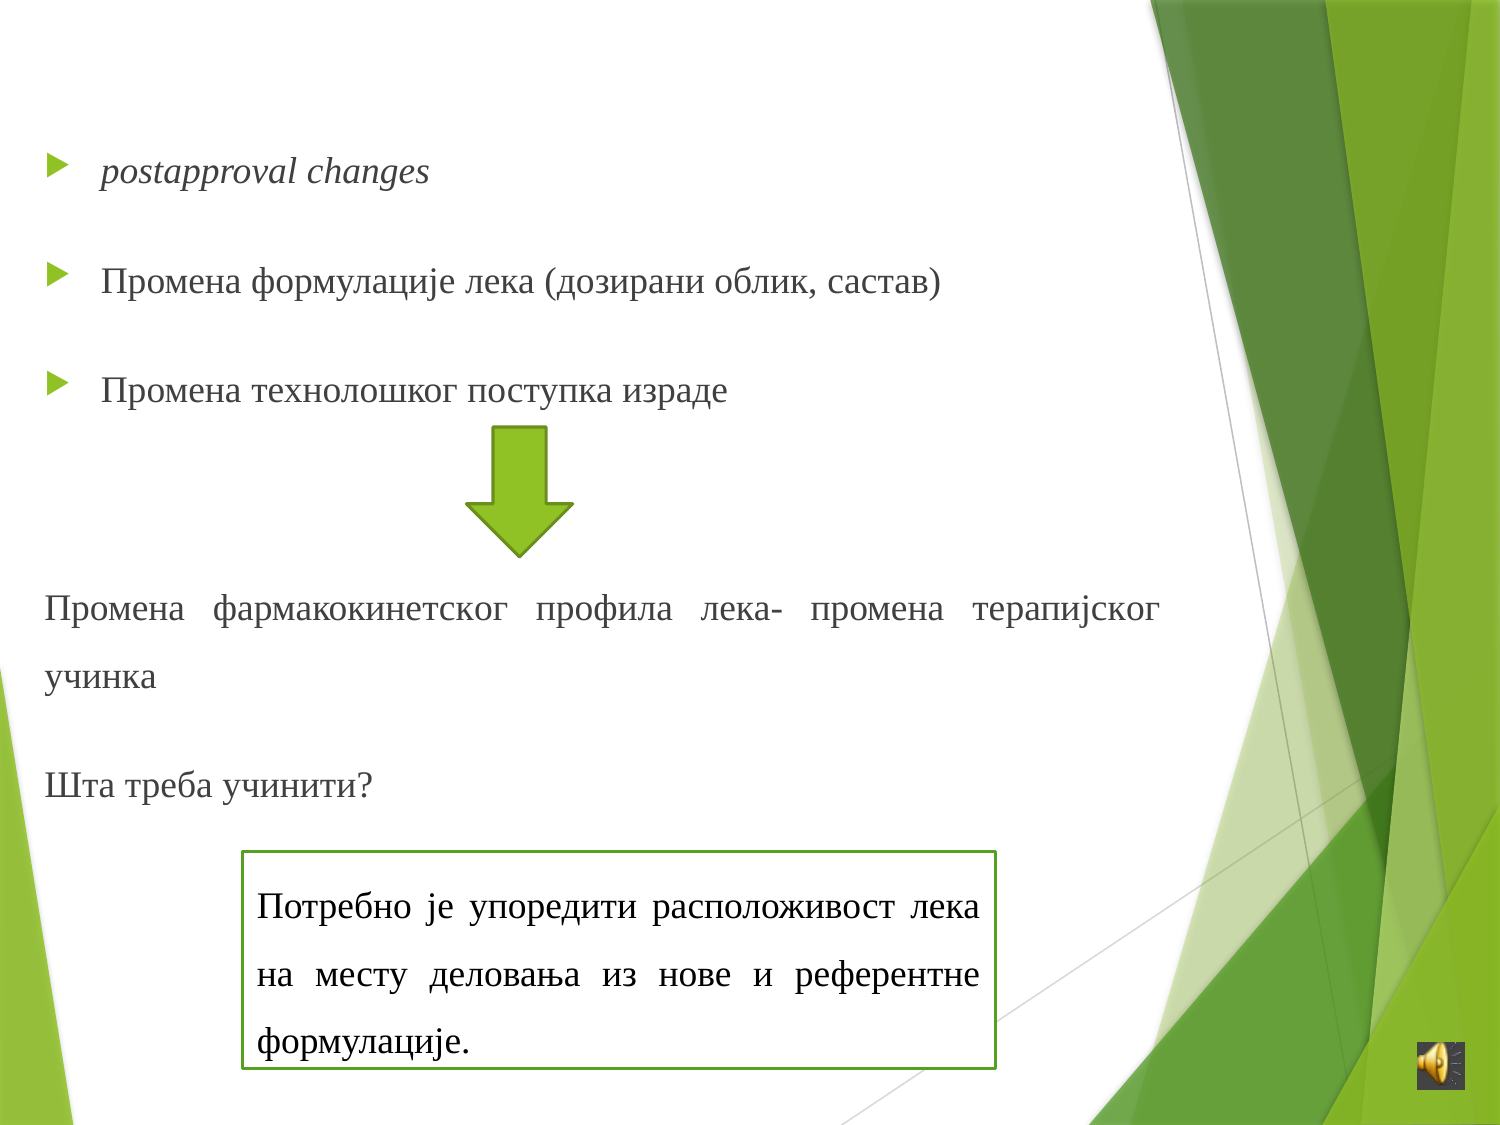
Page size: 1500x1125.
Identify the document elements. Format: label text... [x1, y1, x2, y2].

text_box Потребно је упоредити расположивост лека на месту деловања из нове и референтне формулације. [241, 850, 997, 1070]
picture [1415, 1040, 1467, 1092]
text_box [464, 425, 575, 559]
list postapproval changes Промена формулације лека (дозирани облик, састав) Промена технолошког поступка израде Промена фармакокинетског профила лека- промена терапијског учинка Шта треба учинити? [29, 116, 1176, 1009]
